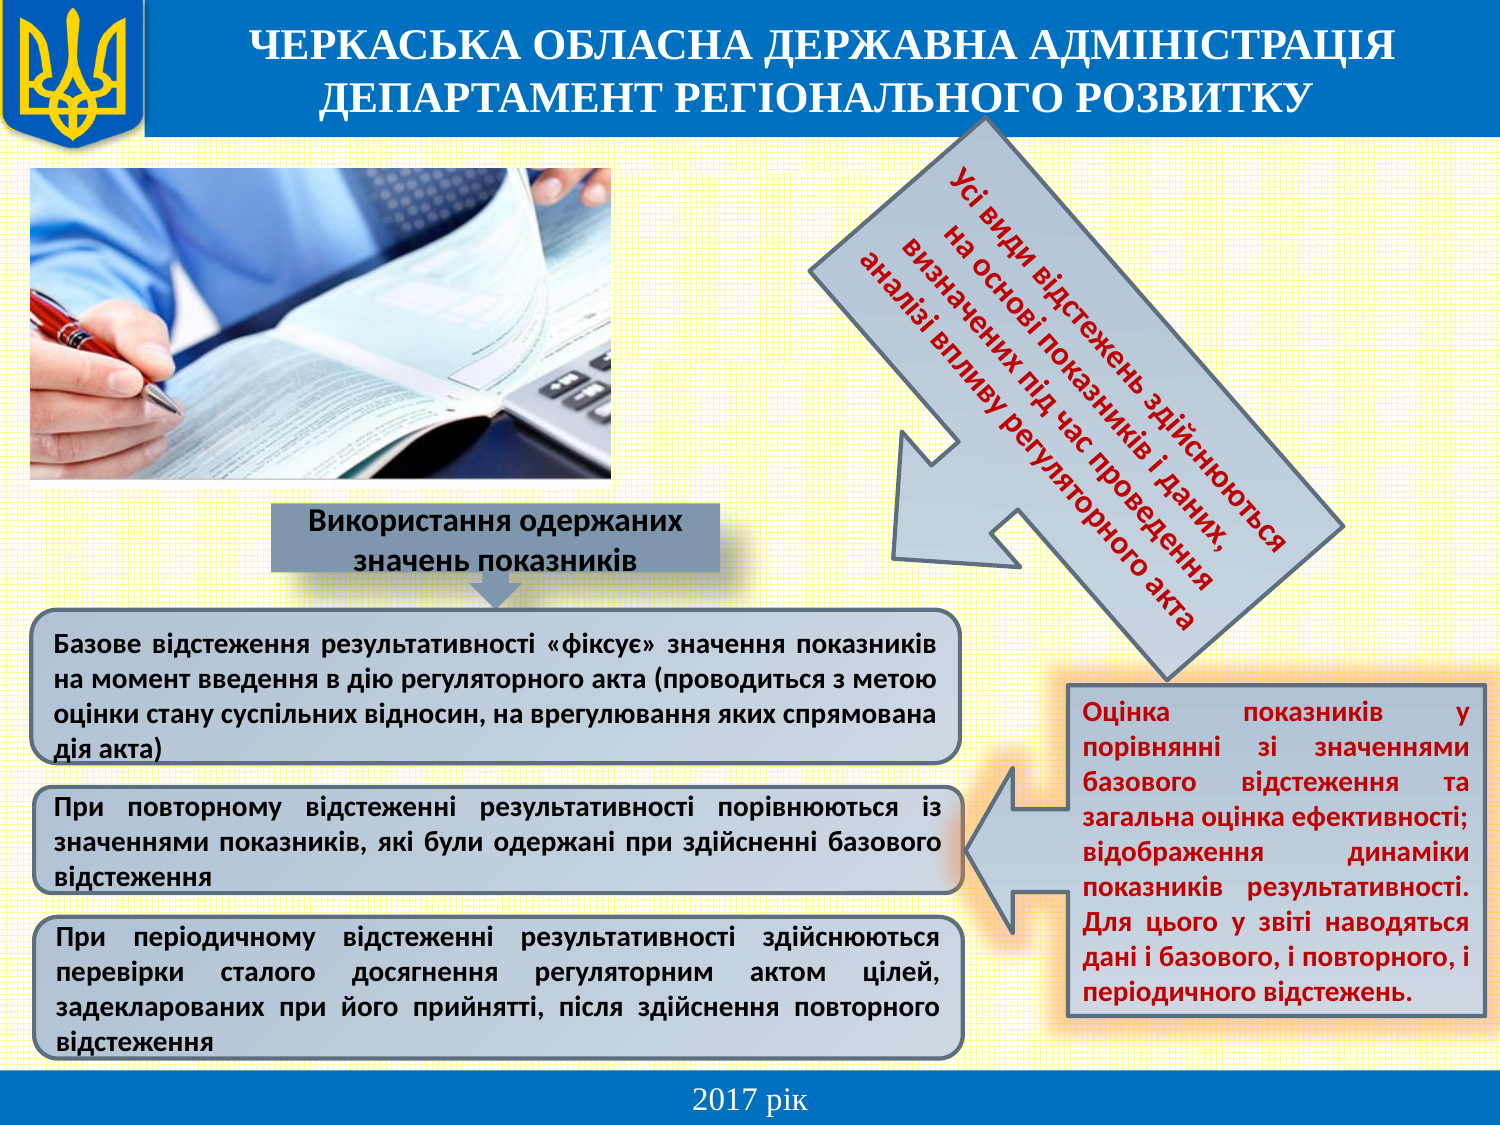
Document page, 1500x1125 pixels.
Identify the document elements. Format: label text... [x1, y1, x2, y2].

text_box Базове відстеження результативності «фіксує» значення показників на момент введення в дію регуляторного акта (проводиться з метою оцінки стану суспільних відносин, на врегулювання яких спрямована дія акта) [29, 607, 963, 766]
text_box При періодичному відстеженні результативності здійснюються перевірки сталого досягнення регуляторним актом цілей, задекларованих при його прийнятті, після здійснення повторного відстеження [32, 914, 965, 1061]
picture [0, 0, 145, 151]
text_box Оцінка показників у порівнянні зі значеннями базового відстеження та загальна оцінка ефективності; відображення динаміки показників результативності. Для цього у звіті наводяться дані і базового, і повторного, і періодичного відстежень. [963, 683, 1488, 1019]
text_box При повторному відстеженні результативності порівнюються із значеннями показників, які були одержані при здійсненні базового відстеження [32, 784, 957, 896]
text_box [615, 172, 918, 362]
text_box Усі види відстежень здійснюються на основі показників і даних, визначених під час проведення аналізі впливу регуляторного акта [807, 114, 1346, 683]
list 2017 рік [0, 1070, 1500, 1125]
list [30, 168, 611, 490]
title ЧЕРКАСЬКА ОБЛАСНА ДЕРЖАВНА АДМІНІСТРАЦІЯ ДЕПАРТАМЕНТ РЕГІОНАЛЬНОГО РОЗВИТКУ [151, 0, 1500, 138]
text_box Використання одержаних значень показників [269, 501, 723, 607]
